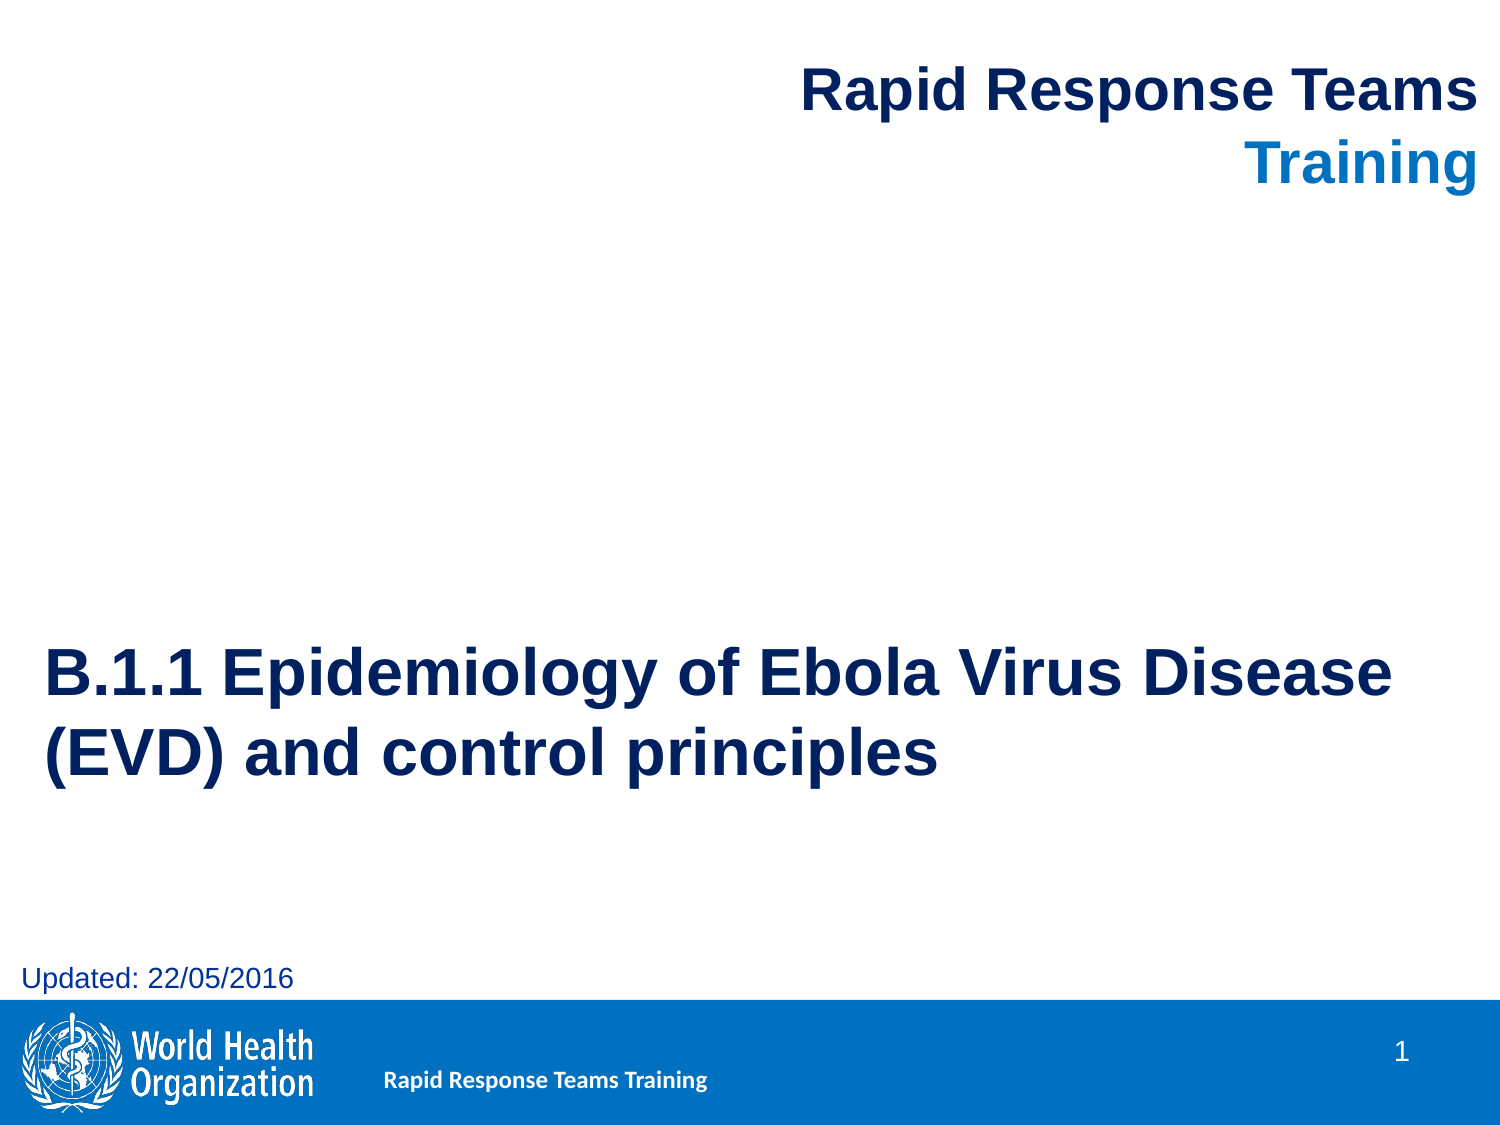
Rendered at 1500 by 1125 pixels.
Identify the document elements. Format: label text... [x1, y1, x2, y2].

slide_number 1 [1074, 1024, 1425, 1103]
subtitle B.1.1 Epidemiology of Ebola Virus Disease (EVD) and control principles [29, 621, 1471, 858]
picture [21, 1012, 313, 1113]
title Rapid Response Teams Training [731, 13, 1495, 232]
text_box Updated: 22/05/2016 [6, 952, 310, 1002]
